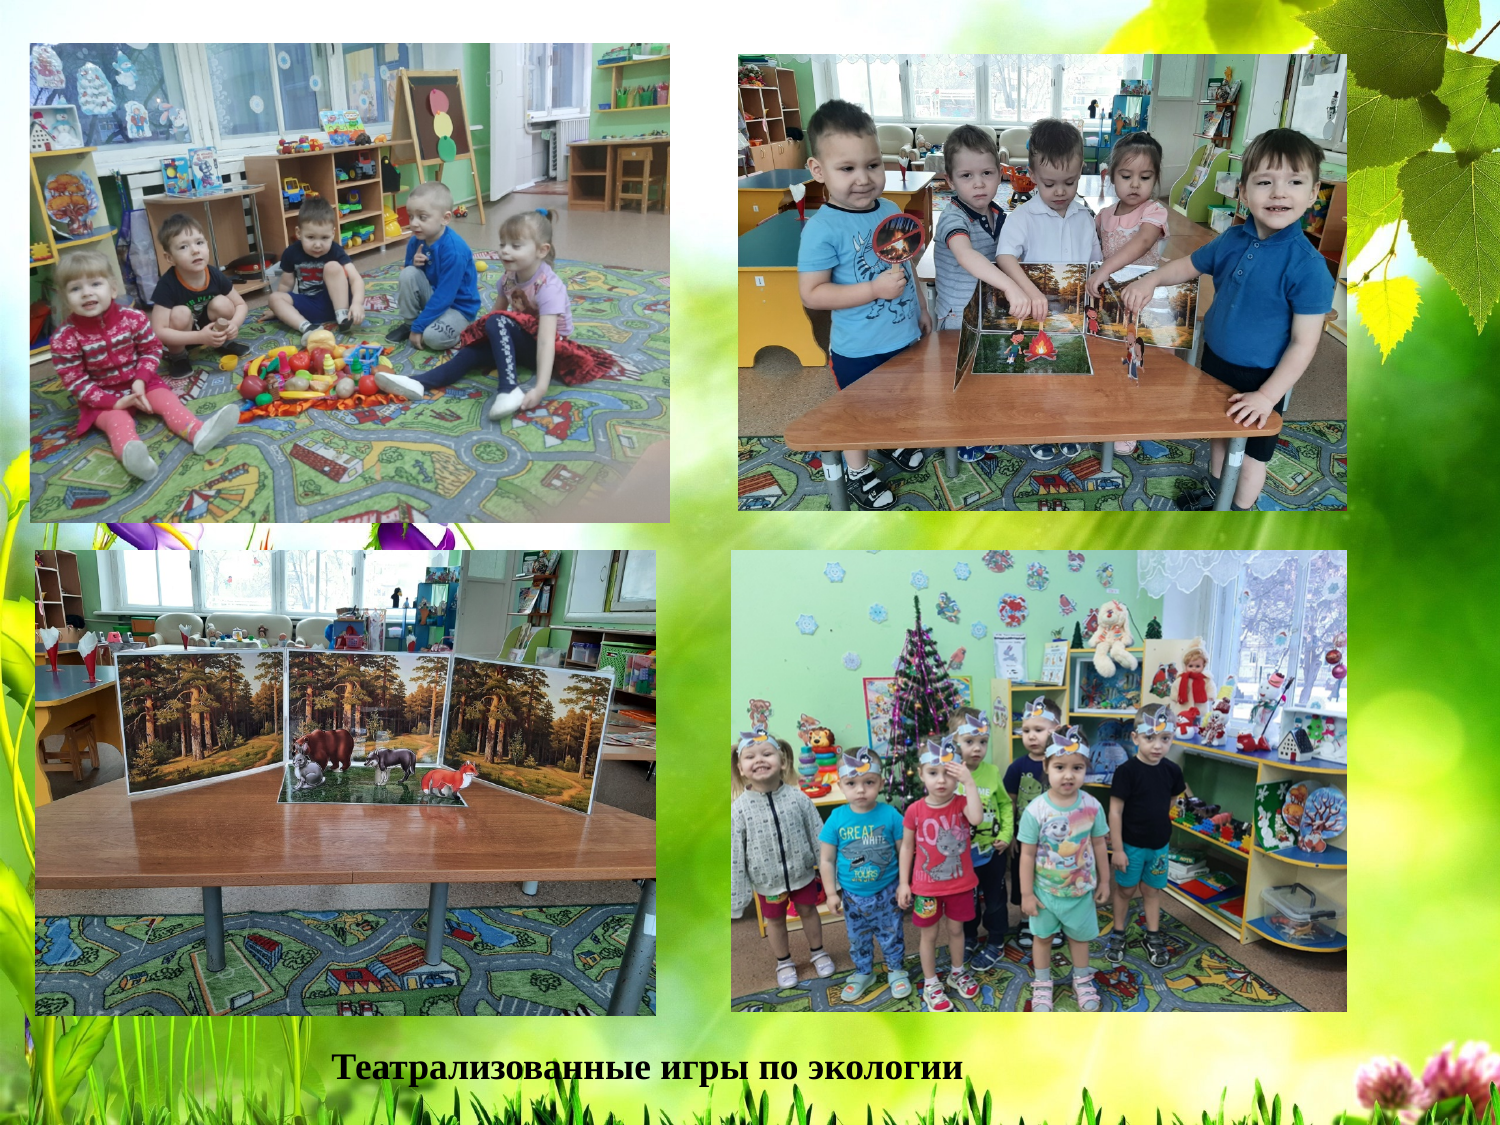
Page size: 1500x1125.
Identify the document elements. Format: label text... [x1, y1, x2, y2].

picture [0, 0, 1500, 1125]
text_box Театрализованные игры по экологии [316, 1034, 979, 1095]
